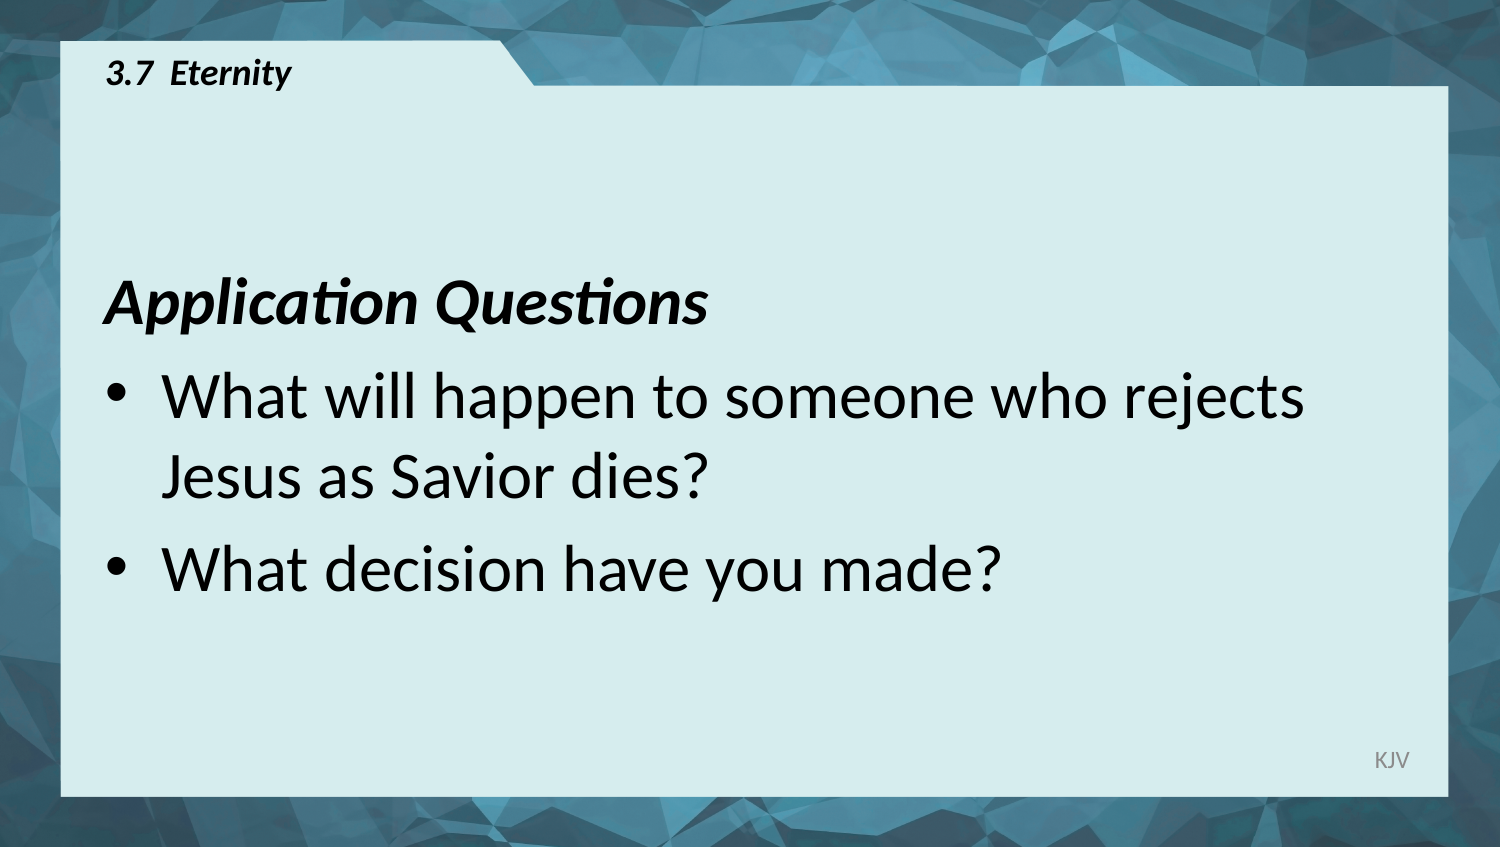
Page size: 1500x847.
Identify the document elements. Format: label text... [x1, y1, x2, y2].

footer KJV [950, 736, 1425, 782]
picture [0, 0, 1500, 847]
list Application Questions What will happen to someone who rejects Jesus as Savior dies? What decision have you made? [89, 141, 1403, 722]
title 3.7 Eternity [89, 33, 1420, 108]
